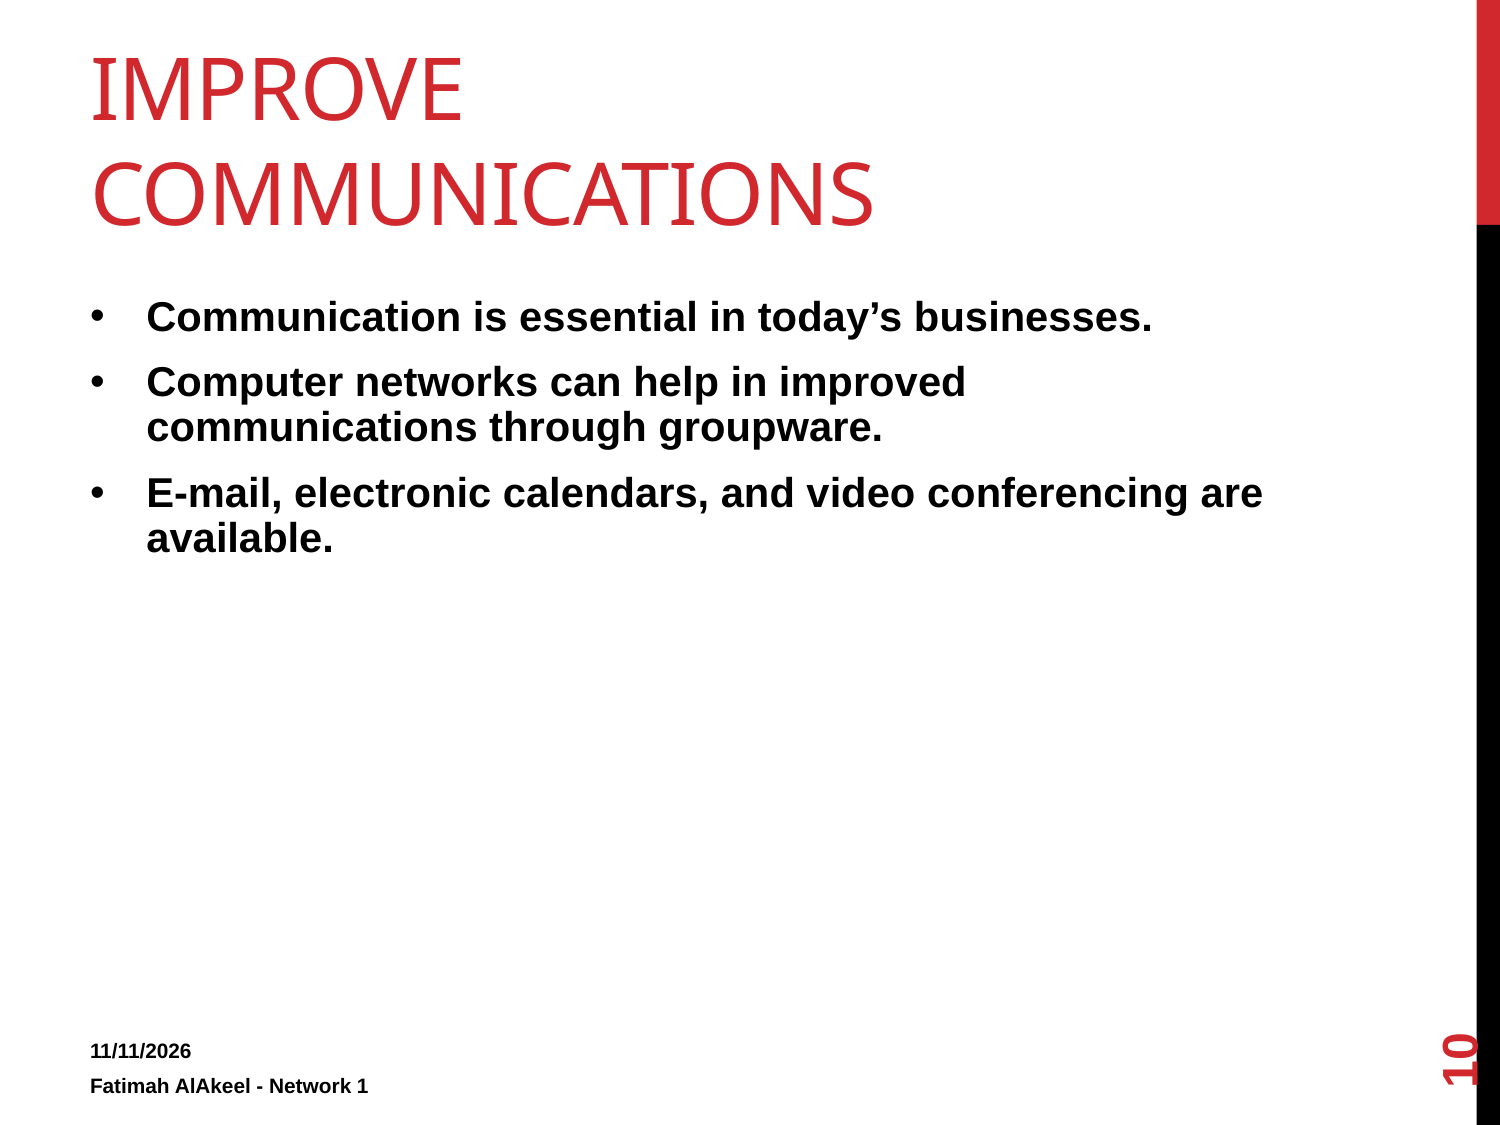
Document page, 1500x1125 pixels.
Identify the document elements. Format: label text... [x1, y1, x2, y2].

title Improve Communications [75, 25, 1275, 250]
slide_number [75, 1012, 638, 1063]
footer Fatimah AlAkeel - Network 1 [75, 1065, 638, 1112]
slide_number 10 [1427, 887, 1488, 1104]
list Communication is essential in today’s businesses. Computer networks can help in improved communications through groupware. E-mail, electronic calendars, and video conferencing are available. [75, 287, 1325, 1005]
